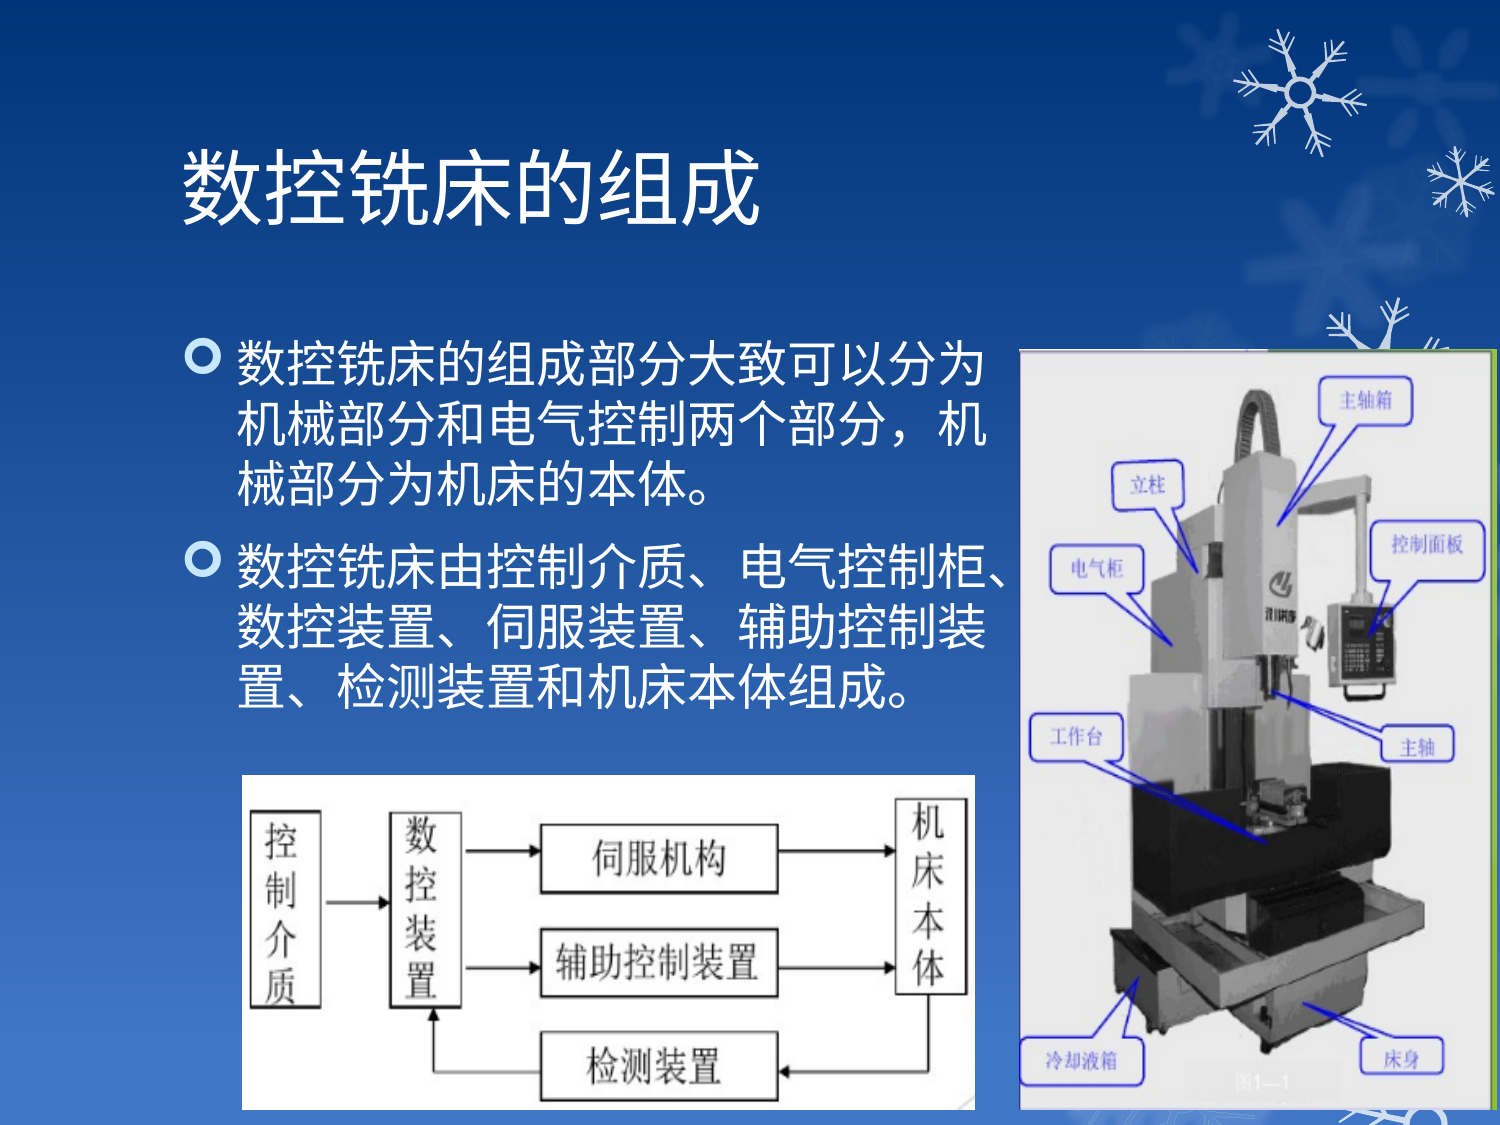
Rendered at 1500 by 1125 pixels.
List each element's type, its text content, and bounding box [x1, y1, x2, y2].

picture [1018, 349, 1497, 1110]
list 数控铣床的组成部分大致可以分为机械部分和电气控制两个部分，机械部分为机床的本体。 数控铣床由控制介质、电气控制柜、数控装置、伺服装置、辅助控制装置、检测装置和机床本体组成。 [165, 296, 1034, 917]
title 数控铣床的组成 [165, 110, 1335, 263]
picture [241, 775, 975, 1110]
